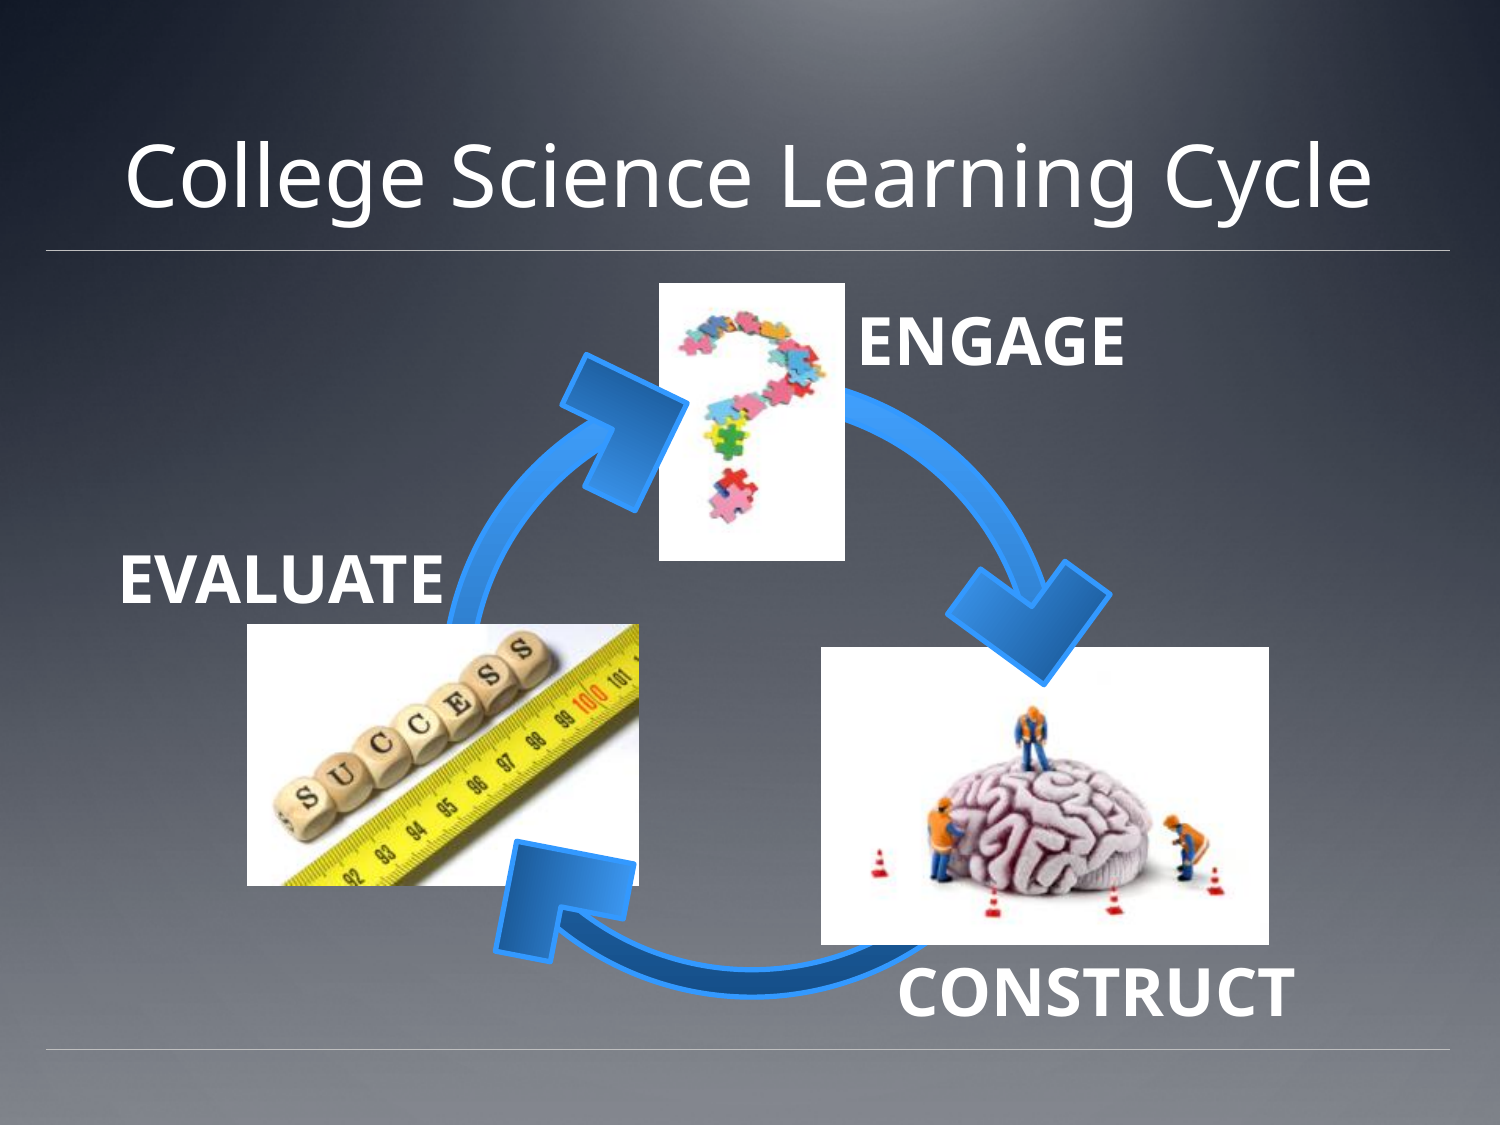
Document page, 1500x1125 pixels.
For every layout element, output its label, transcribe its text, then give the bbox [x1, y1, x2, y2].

picture [657, 281, 847, 563]
text_box [559, 351, 657, 514]
text_box [461, 420, 608, 622]
picture [819, 645, 1271, 947]
text_box EVALUATE [102, 529, 461, 625]
title College Science Learning Cycle [105, 17, 1394, 233]
text_box CONSTRUCT [882, 942, 1312, 1037]
text_box [944, 558, 1113, 645]
picture [245, 622, 641, 888]
text_box [559, 911, 882, 1000]
text_box [492, 888, 632, 965]
text_box ENGAGE [847, 291, 1142, 387]
text_box [847, 388, 1046, 601]
